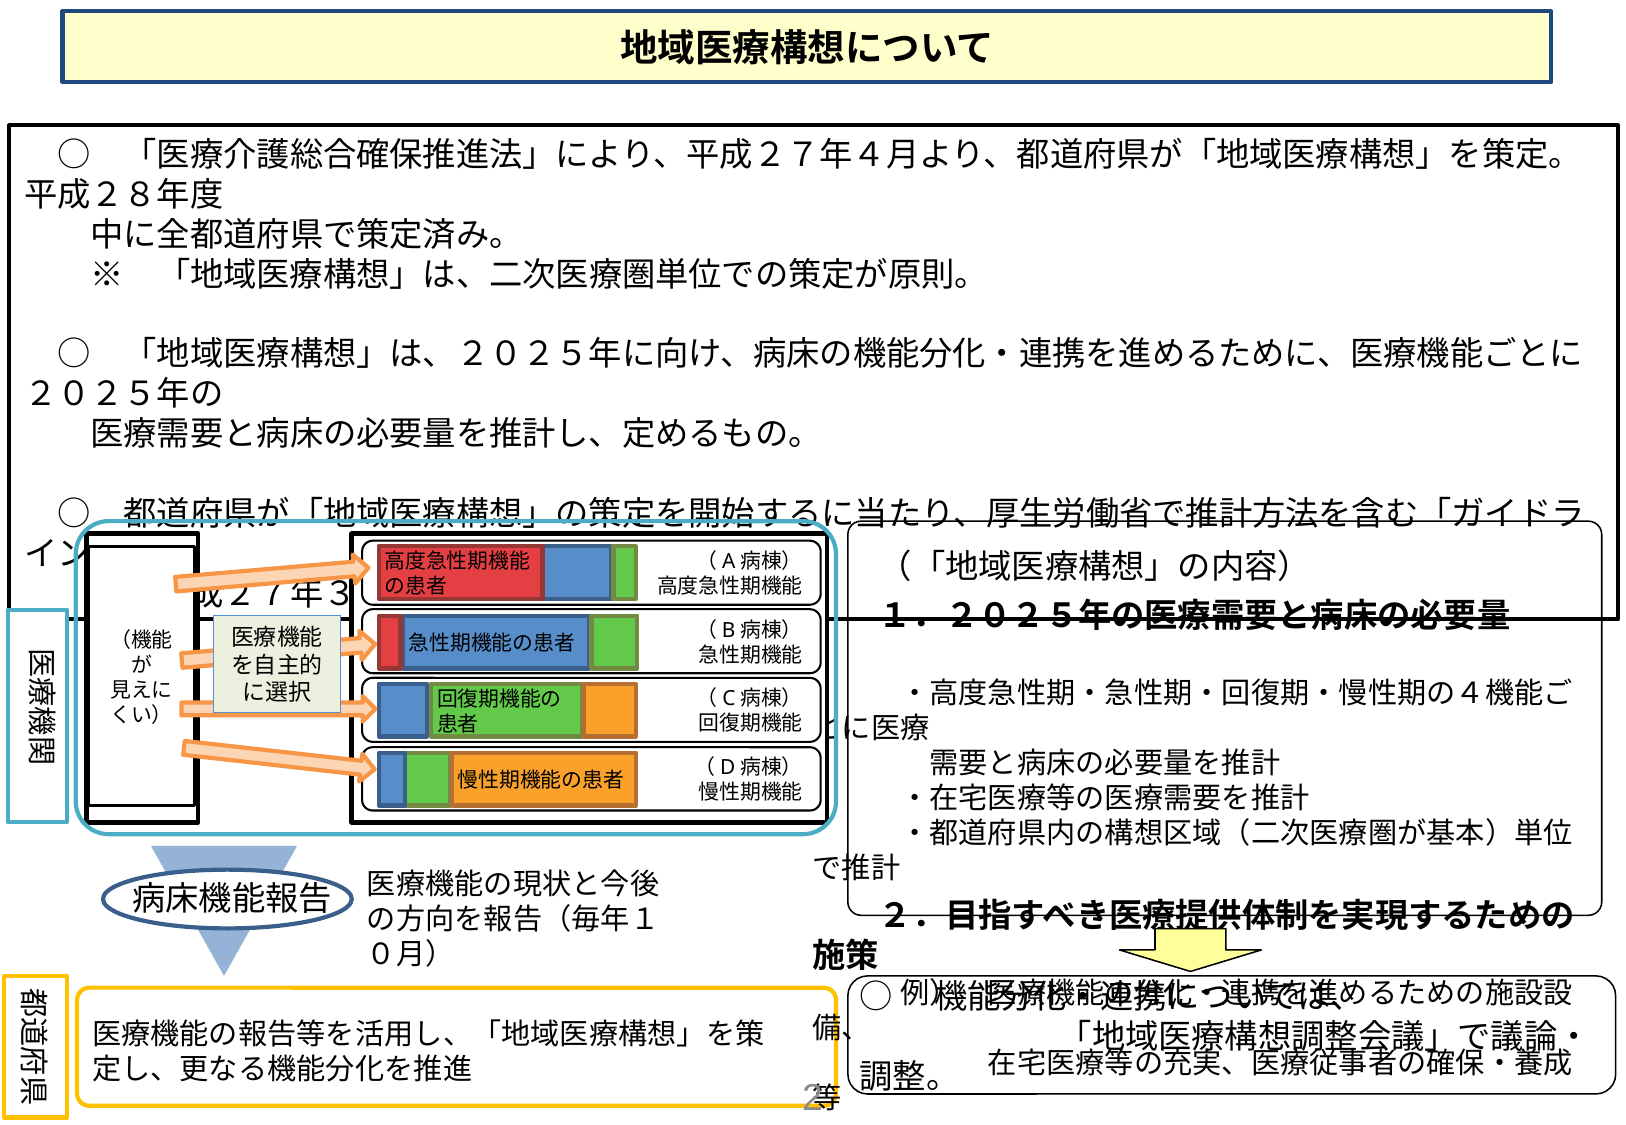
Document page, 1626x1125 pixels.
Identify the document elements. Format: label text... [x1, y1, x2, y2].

text_box [377, 751, 407, 808]
text_box 医療機関 [10, 640, 76, 799]
text_box [204, 741, 377, 784]
text_box 高度急性期機能の患者 [377, 544, 545, 601]
text_box [377, 614, 403, 671]
text_box 医療機能の報告等を活用し、「地域医療構想」を策定し、更なる機能分化を推進 [77, 1008, 797, 1094]
text_box （B病棟） 急性期機能 [359, 607, 823, 675]
text_box （D病棟） 慢性期機能 [359, 745, 823, 813]
text_box （C病棟） 回復期機能 [359, 675, 823, 744]
text_box 急性期機能の患者 [403, 614, 589, 671]
text_box ○ 機能分化・連携については、 「地域医療構想調整会議」で議論・調整。 [845, 973, 1618, 1097]
text_box 医療機能 を自主的に選択 [213, 615, 341, 713]
text_box [149, 843, 299, 869]
text_box [195, 930, 253, 978]
text_box [73, 519, 839, 837]
text_box [377, 682, 429, 739]
text_box 回復期機能の患者 [429, 682, 582, 739]
text_box （「地域医療構想」の内容） １．２０２５年の医療需要と病床の必要量 ・高度急性期・急性期・回復期・慢性期の４機能ごとに医療 需要と病床の必要量を推計 ・在宅医療等の医療需要を推計 ・都道府県内の構想区域（二次医療圏が基本）単位で推計 ２．目指すべき医療提供体制を実現するための施策 例） 医療機能の分化・連携を進めるための施設設備、 在宅医療等の充実、医療従事者の確保・養成等 [797, 537, 1616, 1065]
text_box [545, 544, 611, 601]
text_box [407, 751, 450, 808]
text_box [589, 614, 639, 671]
text_box 慢性期機能の患者 [450, 751, 638, 808]
text_box [341, 628, 378, 662]
text_box 医療機能の現状と今後の方向を報告（毎年１０月） [351, 857, 697, 978]
text_box 都道府県 [2, 974, 69, 1120]
text_box 地域医療構想について [60, 9, 1553, 84]
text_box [86, 533, 199, 823]
text_box [204, 648, 213, 669]
text_box （「地域医療構想」の内容） １．２０２５年の医療需要と病床の必要量 ・高度急性期・急性期・回復期・慢性期の４機能ごとに医療 需要と病床の必要量を推計 ・在宅医療等の医療需要を推計 ・都道府県内の構想区域（二次医療圏が基本）単位で推計 ２．目指すべき医療提供体制を実現するための施策 例） 医療機能の分化・連携を進めるための施設設備、 在宅医療等の充実、医療従事者の確保・養成等 [1003, 1085, 1616, 1122]
text_box [611, 544, 638, 601]
text_box ○ 「医療介護総合確保推進法」により、平成２７年４月より、都道府県が「地域医療構想」を策定。平成２８年度 中に全都道府県で策定済み。 ※ 「地域医療構想」は、二次医療圏単位での策定が原則。 ○ 「地域医療構想」は、２０２５年に向け、病床の機能分化・連携を進めるために、医療機能ごとに２０２５年の 医療需要と病床の必要量を推計し、定めるもの。 ○ 都道府県が「地域医療構想」の策定を開始するに当たり、厚生労働省で推計方法を含む「ガイドライン」を作 成。平成２７年３月に発出。 [9, 125, 1618, 620]
text_box [845, 519, 1604, 537]
text_box 病床機能報告 [117, 869, 376, 925]
slide_number 2 [622, 1065, 1003, 1125]
text_box [6, 608, 69, 824]
text_box [1117, 926, 1264, 973]
text_box [154, 925, 300, 931]
text_box [100, 883, 117, 915]
text_box [204, 552, 371, 592]
text_box [204, 694, 378, 724]
text_box （A病棟） 高度急性期機能 [359, 538, 823, 607]
text_box [582, 682, 638, 739]
text_box [74, 985, 797, 1108]
